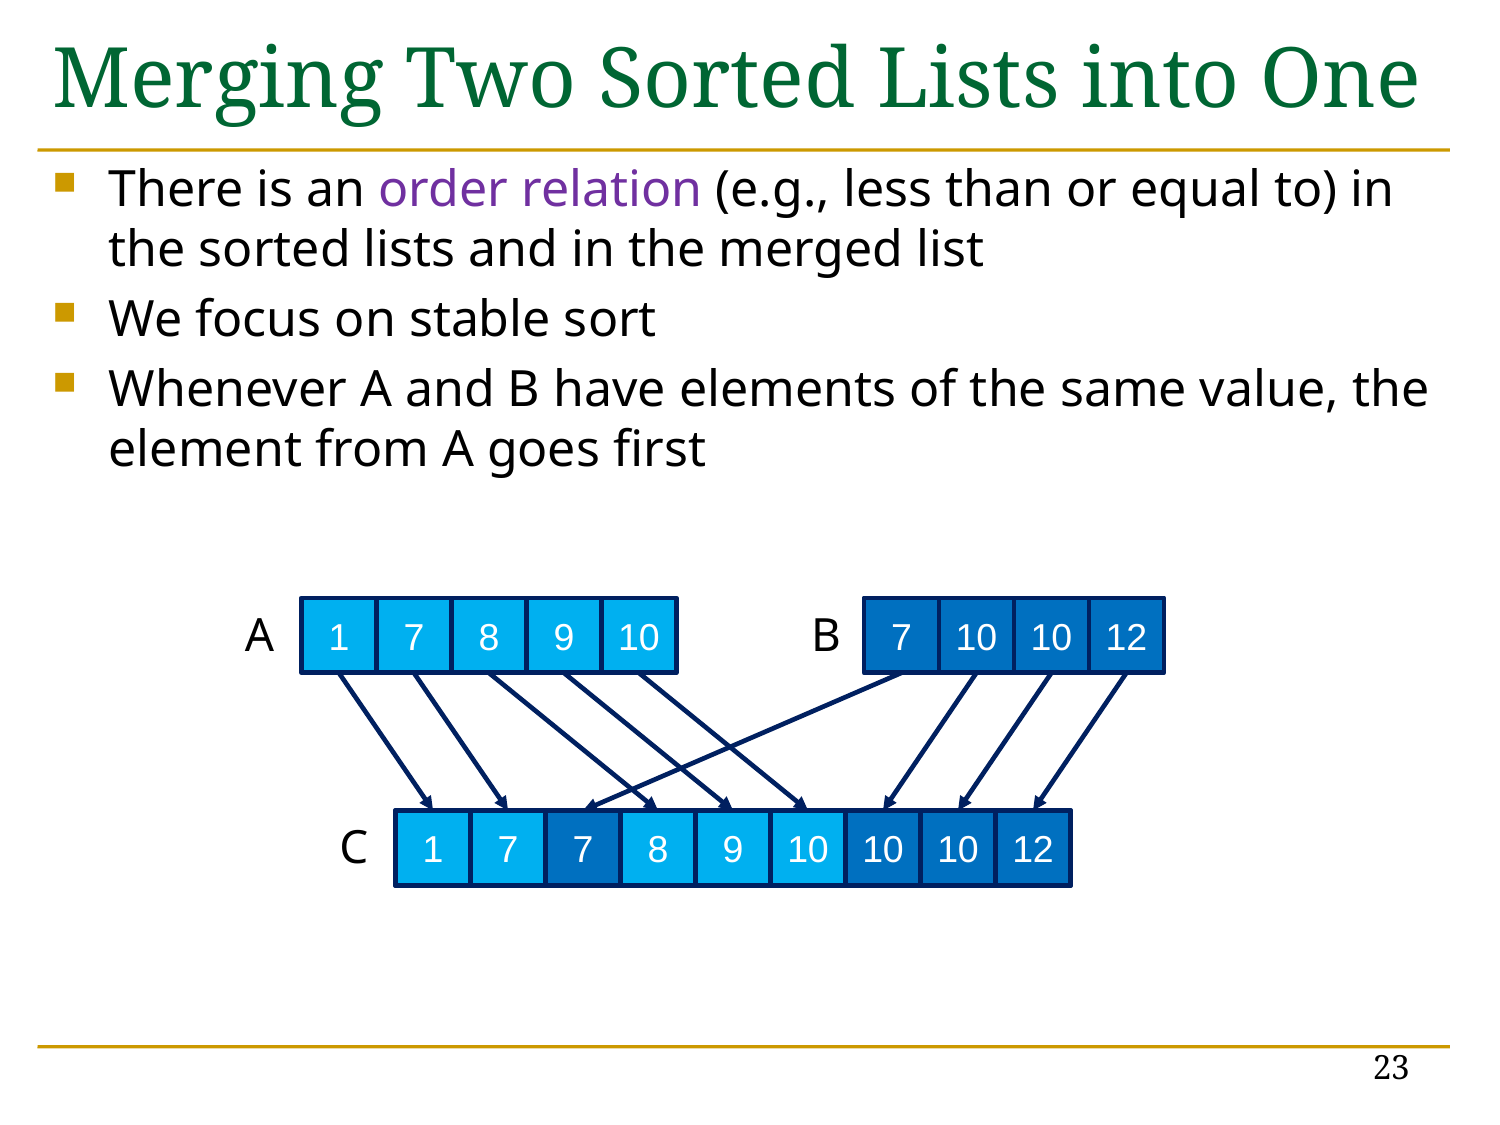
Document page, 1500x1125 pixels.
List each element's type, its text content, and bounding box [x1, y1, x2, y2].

title Merging Two Sorted Lists into One [37, 0, 1451, 148]
text_box 7 [863, 597, 938, 671]
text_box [338, 672, 412, 811]
text_box 7 [376, 597, 451, 671]
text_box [882, 672, 956, 811]
text_box C [324, 810, 384, 881]
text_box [488, 672, 562, 811]
text_box 10 [938, 597, 1013, 671]
text_box 9 [526, 597, 601, 671]
text_box 8 [451, 597, 526, 671]
slide_number 23 [1074, 1023, 1426, 1100]
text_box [809, 672, 881, 811]
text_box A [229, 597, 289, 668]
text_box B [796, 597, 856, 668]
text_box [1032, 672, 1127, 811]
list There is an order relation (e.g., less than or equal to) in the sorted lists and in the merged list We focus on stable sort Whenever A and B have elements of the same value, the element from A goes first [37, 148, 1451, 1048]
text_box 1 [301, 597, 376, 673]
text_box 12 [1088, 597, 1164, 673]
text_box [638, 672, 809, 811]
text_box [563, 672, 637, 811]
text_box 10 [601, 597, 677, 670]
text_box 10 [1013, 597, 1088, 671]
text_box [413, 672, 487, 811]
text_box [395, 818, 1071, 886]
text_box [957, 672, 1031, 811]
